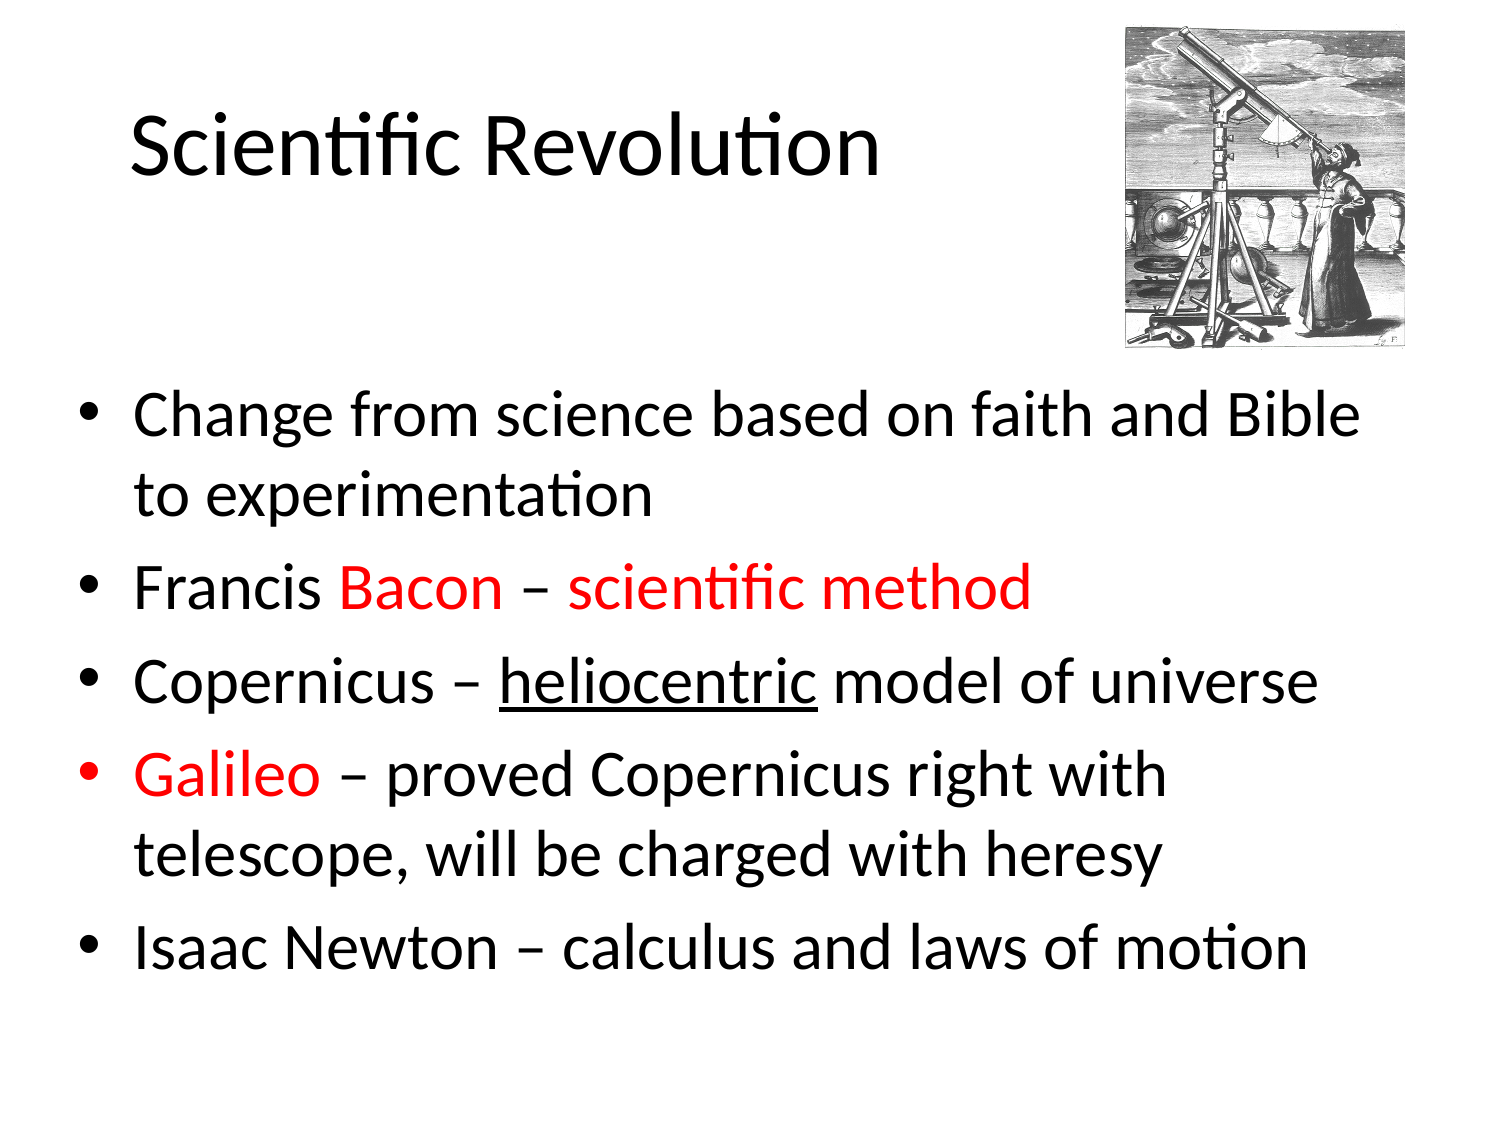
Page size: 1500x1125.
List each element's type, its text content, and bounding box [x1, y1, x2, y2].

title Scientific Revolution [75, 45, 938, 233]
picture [1124, 24, 1405, 351]
list Change from science based on faith and Bible to experimentation Francis Bacon – scientific method Copernicus – heliocentric model of universe Galileo – proved Copernicus right with telescope, will be charged with heresy Isaac Newton – calculus and laws of motion [62, 362, 1413, 1105]
